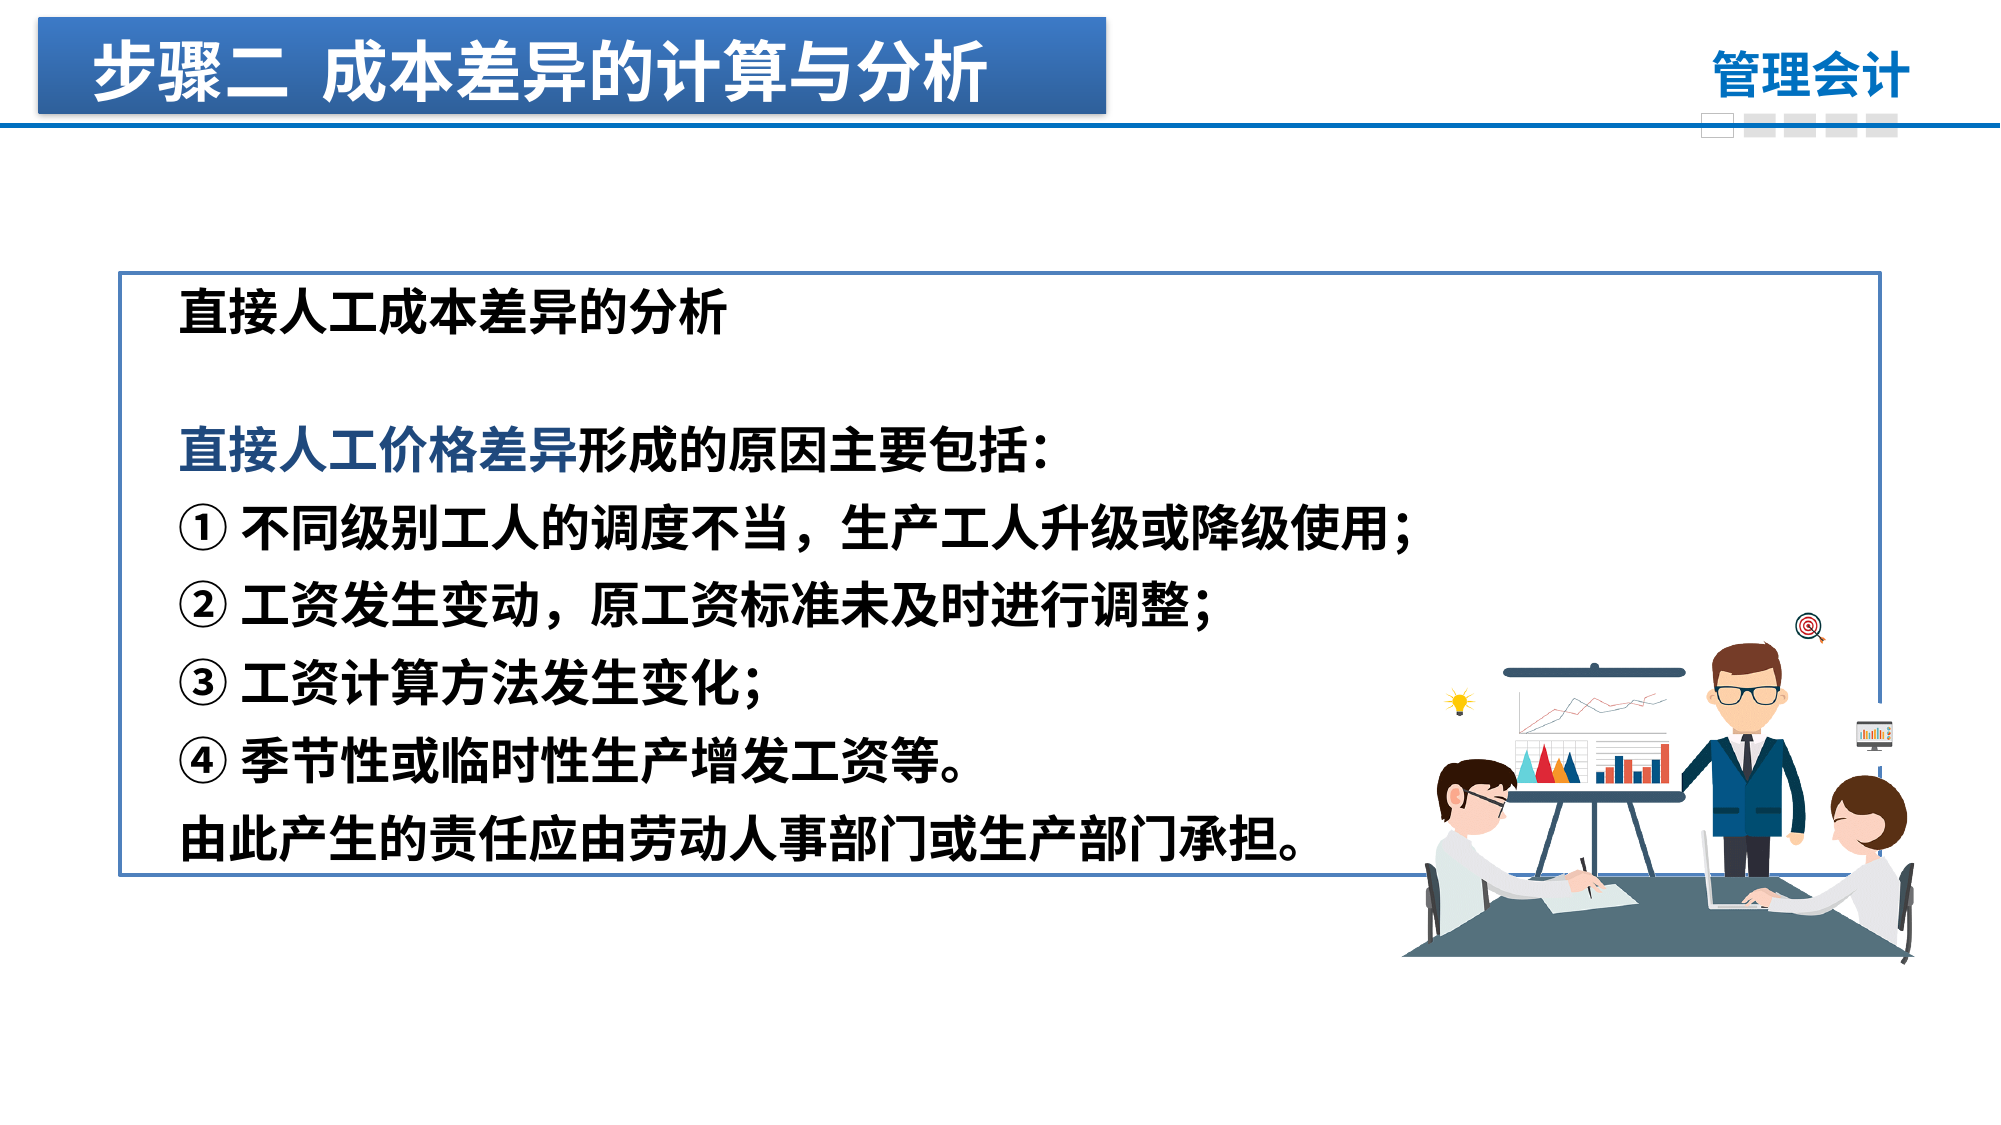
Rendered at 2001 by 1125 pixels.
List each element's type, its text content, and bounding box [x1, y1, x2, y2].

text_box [38, 17, 1107, 119]
text_box 直接人工成本差异的分析 直接人工价格差异形成的原因主要包括： ①不同级别工人的调度不当，生产工人升级或降级使用； ②工资发生变动，原工资标准未及时进行调整； ③工资计算方法发生变化； ④季节性或临时性生产增发工资等。 由此产生的责任应由劳动人事部门或生产部门承担。 [118, 271, 1882, 877]
picture [1401, 597, 1915, 965]
